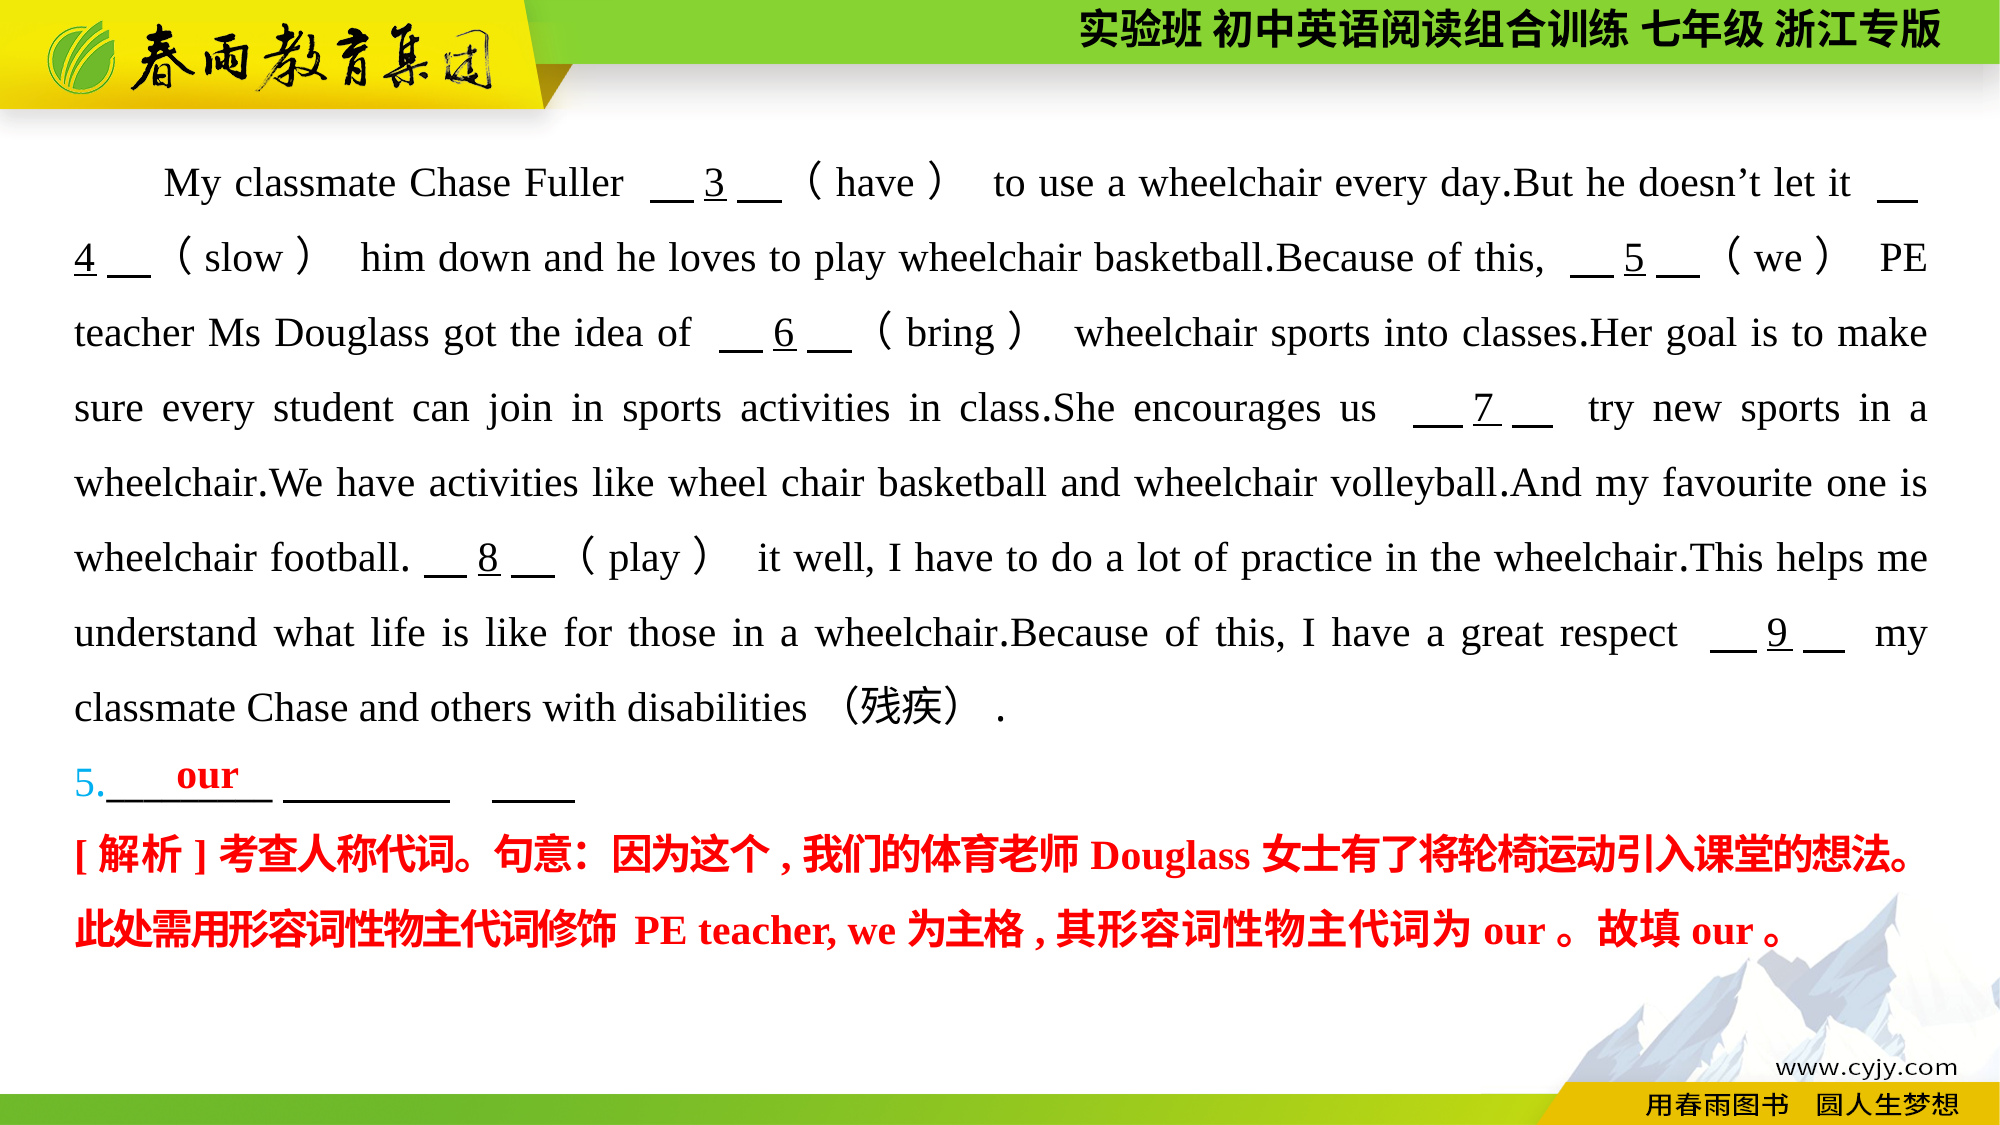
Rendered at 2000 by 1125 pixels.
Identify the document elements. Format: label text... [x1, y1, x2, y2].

picture [0, 0, 2000, 1125]
text_box our [161, 739, 255, 795]
text_box [解析]考查人称代词。句意：因为这个,我们的体育老师Douglass女士有了将轮椅运动引入课堂的想法。此处需用形容词性物主代词修饰 PE teacher, we为主格,其形容词性物主代词为our。故填our。 [59, 795, 1944, 961]
list My classmate Chase Fuller 3 （have） to use a wheelchair every day.But he doesn’t let it 4 （slow） him down and he loves to play wheelchair basketball.Because of this, 5 （we） PE teacher Ms Douglass got the idea of 6 （bring） wheelchair sports into classes.Her goal is to make sure every student can join in sports activities in class.She encourages us 7 try new sports in a wheelchair.We have activities like wheel chair basketball and wheelchair volleyball.And my favourite one is wheelchair football. 8 （play） it well, I have to do a lot of practice in the wheelchair.This helps me understand what life is like for those in a wheelchair.Because of this, I have a great respect 9 my classmate Chase and others with disabilities（残疾）. 5._________ [59, 122, 1944, 795]
